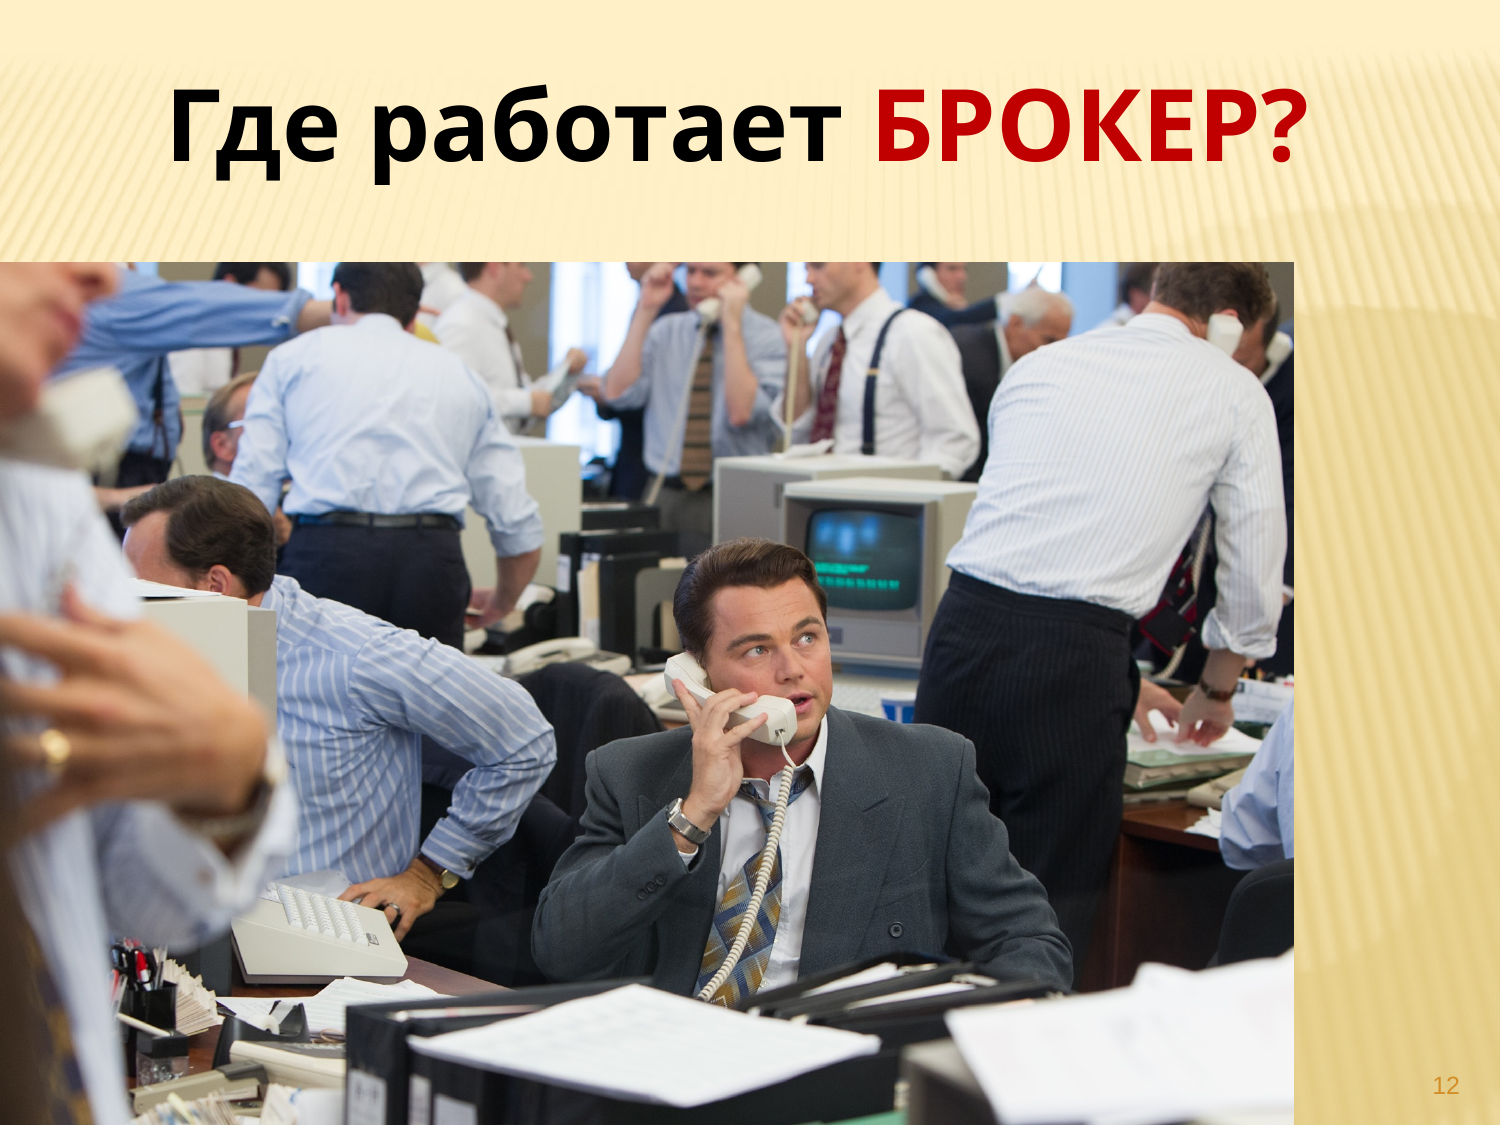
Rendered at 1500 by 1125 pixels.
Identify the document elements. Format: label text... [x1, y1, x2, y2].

picture [0, 262, 1294, 1125]
text_box Где работает БРОКЕР? [150, 54, 1325, 190]
slide_number 12 [1350, 1062, 1475, 1103]
